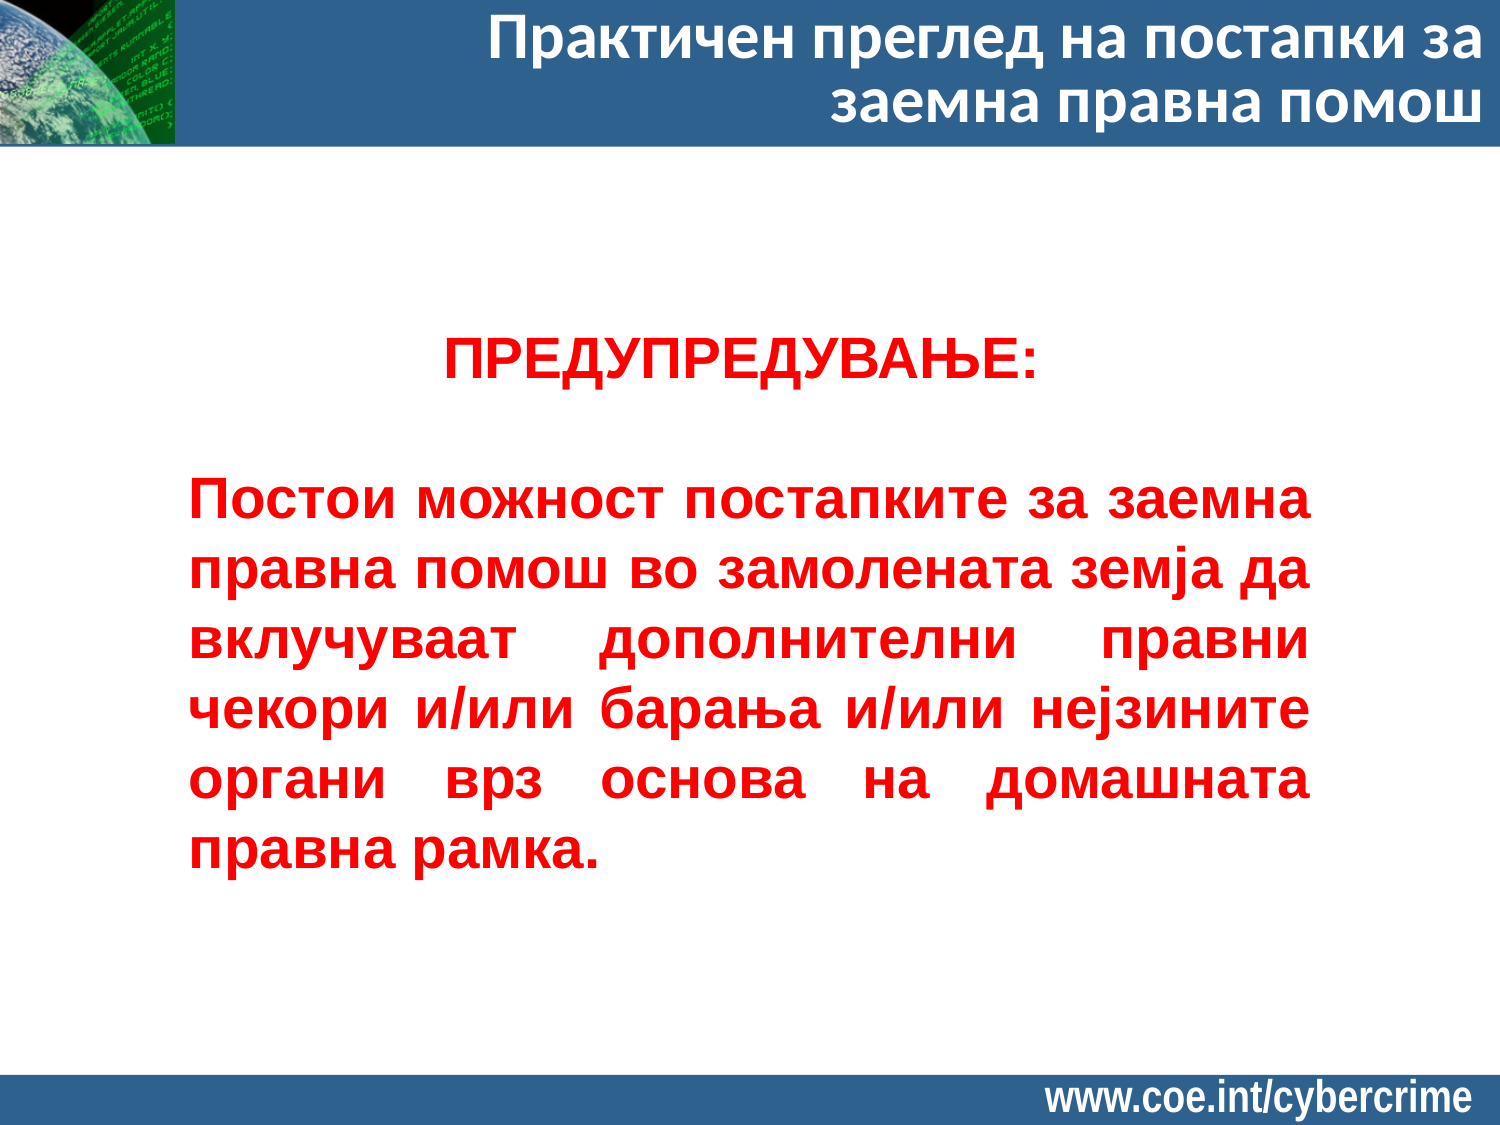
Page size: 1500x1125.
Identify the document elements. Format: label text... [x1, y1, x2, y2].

text_box Практичен преглед на постапки за заемна правна помош [177, 0, 1500, 149]
text_box ПРЕДУПРЕДУВАЊЕ: Постои можност постапките за заемна правна помош во замолената земја да вклучуваат дополнителни правни чекори и/или барања и/или нејзините органи врз основа на домашната правна рамка. [174, 312, 1326, 888]
picture [0, 0, 175, 144]
text_box www.coe.int/cybercrime [1030, 1059, 1500, 1125]
text_box [0, 1073, 1030, 1125]
